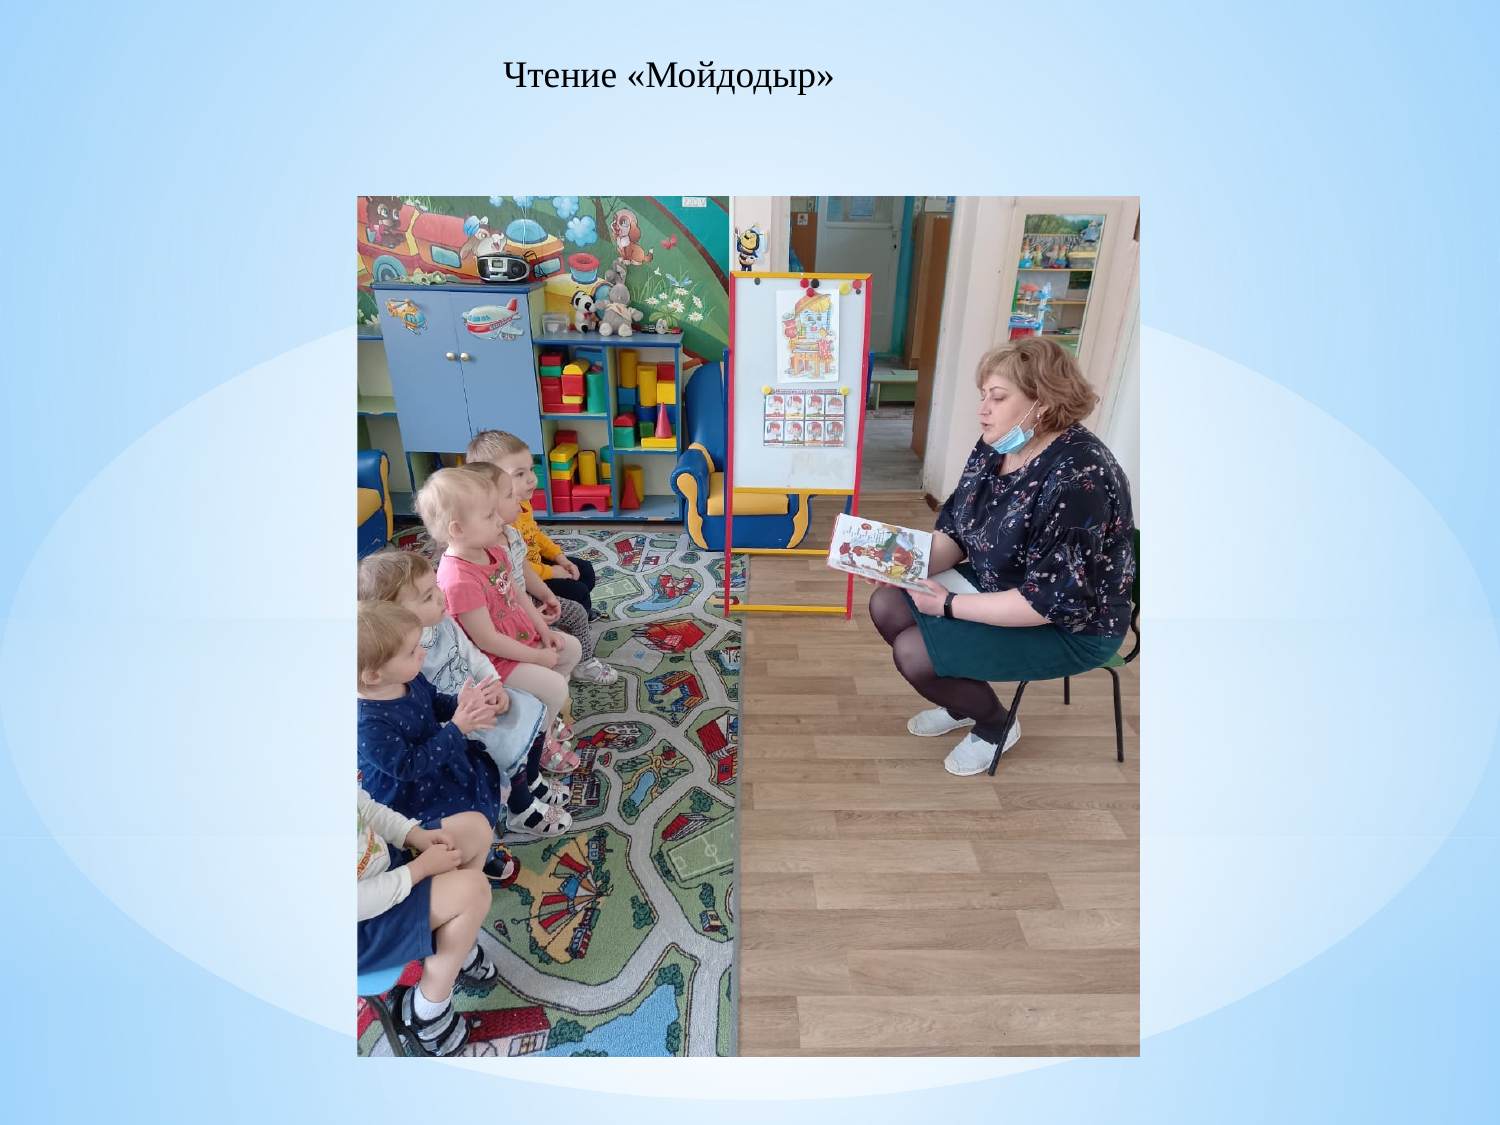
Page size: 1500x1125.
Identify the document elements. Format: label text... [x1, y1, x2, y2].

picture [357, 195, 1140, 1057]
text_box Чтение «Мойдодыр» [383, 42, 998, 103]
